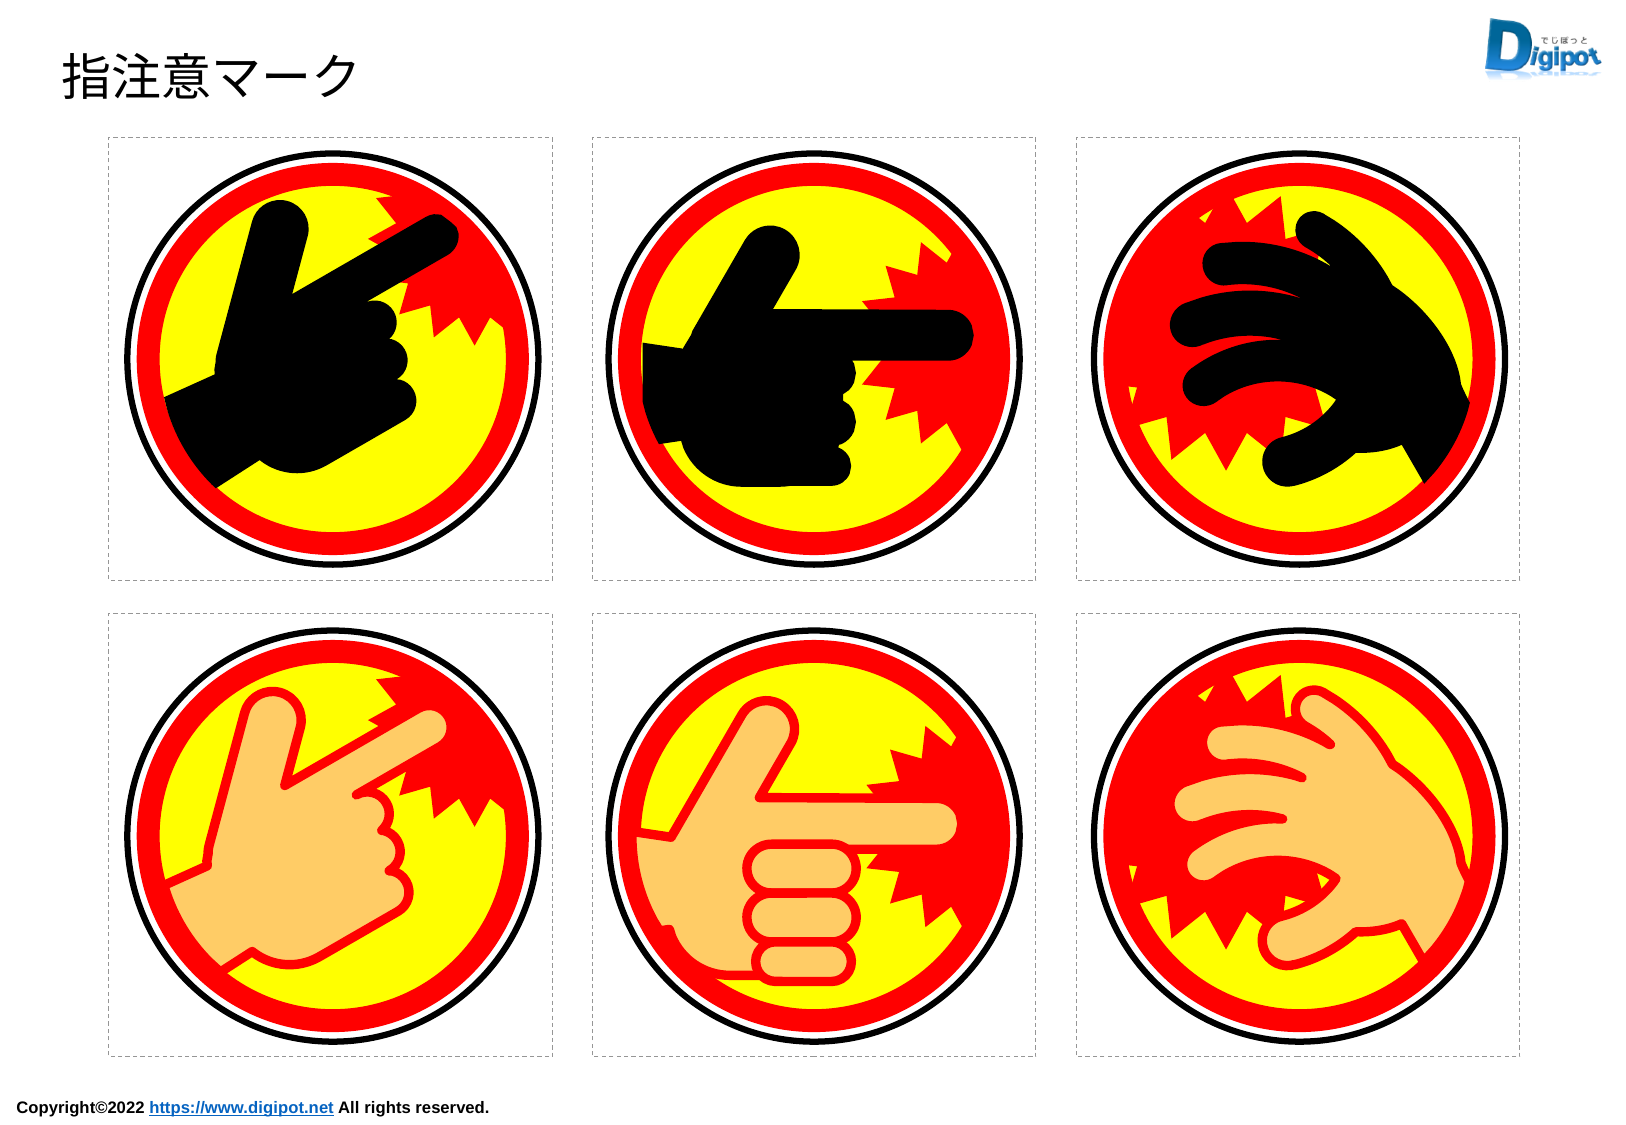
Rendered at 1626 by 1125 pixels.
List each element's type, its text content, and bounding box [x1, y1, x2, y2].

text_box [127, 153, 539, 565]
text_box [127, 630, 539, 1042]
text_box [1093, 153, 1506, 565]
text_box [608, 153, 1020, 565]
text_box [1093, 630, 1506, 1042]
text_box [608, 630, 1020, 1042]
picture [1485, 18, 1602, 82]
text_box 指注意マーク [46, 38, 377, 113]
